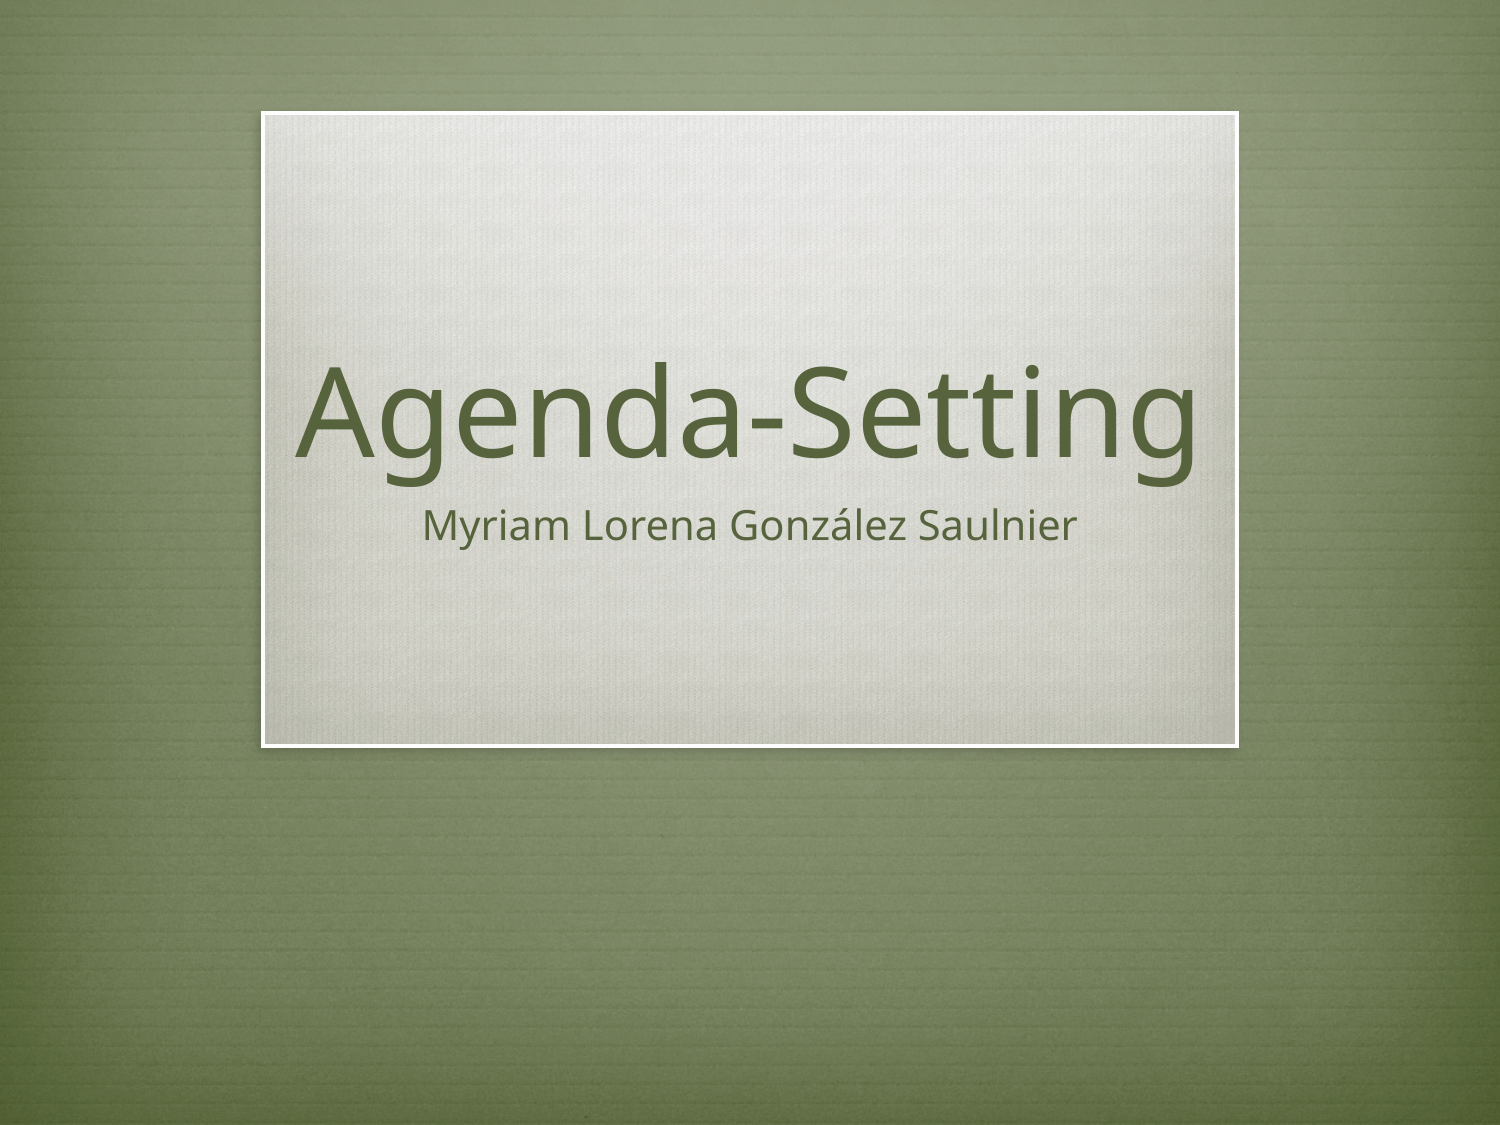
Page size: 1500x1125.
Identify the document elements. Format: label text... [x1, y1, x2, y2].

title Agenda-Setting [280, 187, 1220, 491]
subtitle Myriam Lorena González Saulnier [280, 491, 1220, 657]
picture [265, 115, 1235, 744]
